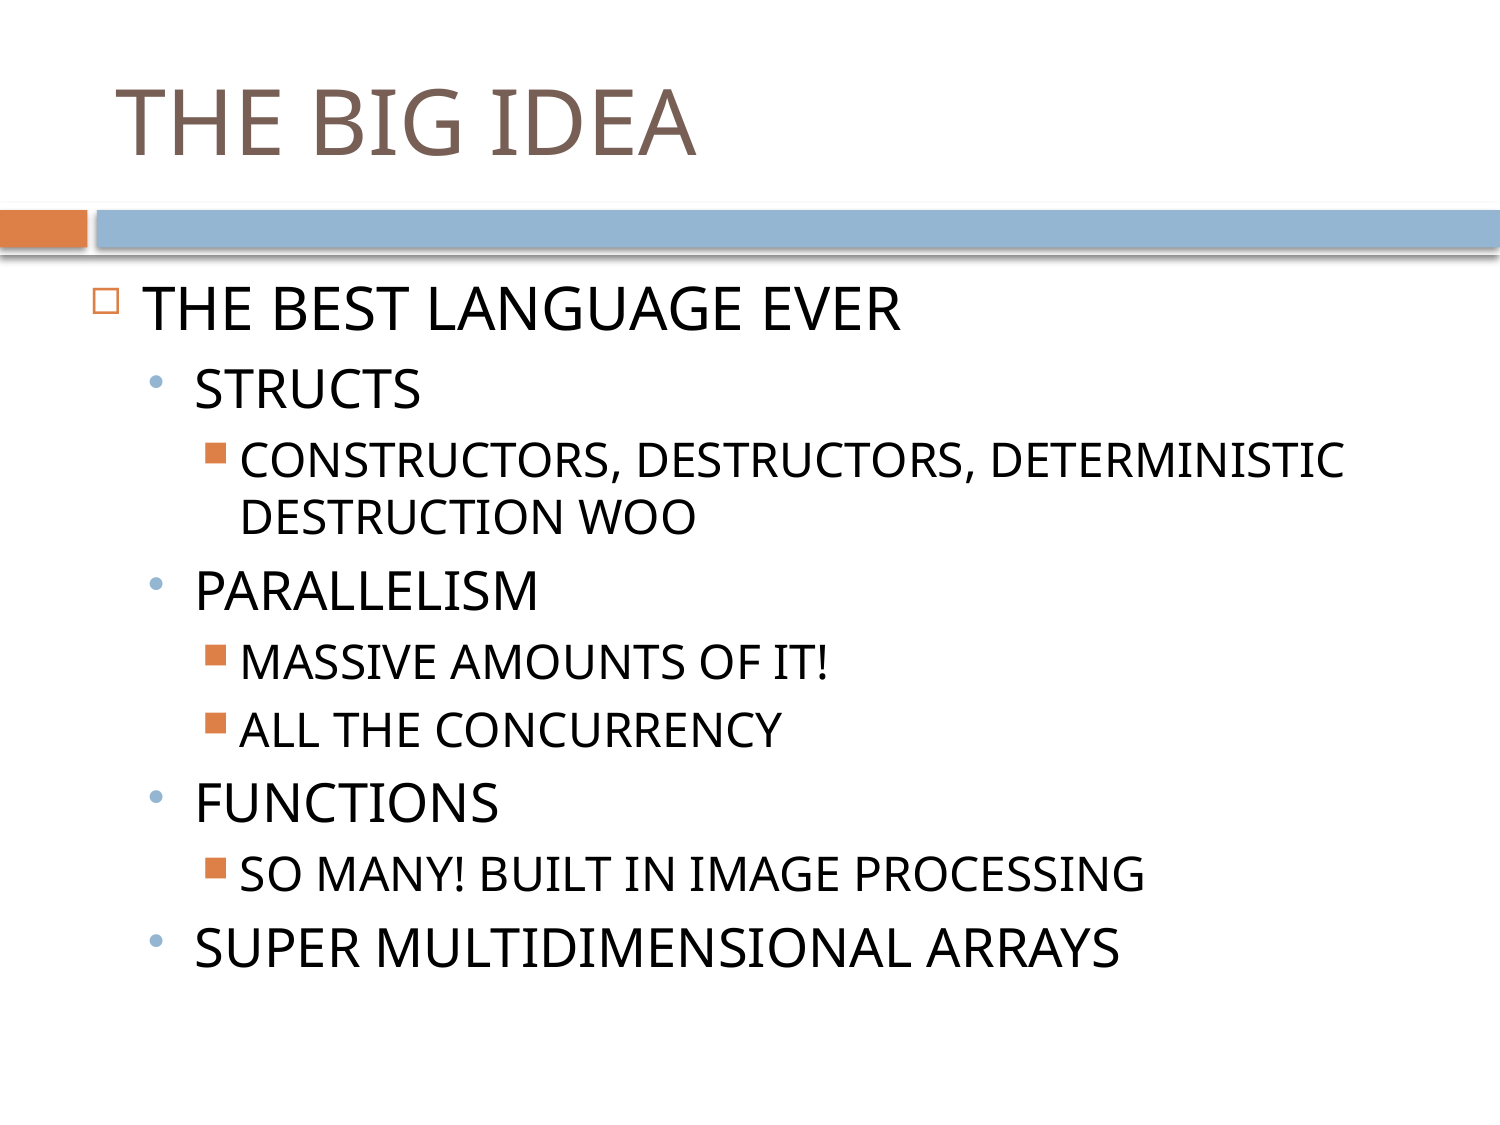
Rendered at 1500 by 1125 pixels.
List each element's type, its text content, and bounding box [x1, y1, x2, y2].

title THE BIG IDEA [100, 37, 1438, 200]
list THE BEST LANGUAGE EVER STRUCTS CONSTRUCTORS, DESTRUCTORS, DETERMINISTIC DESTRUCTION WOO PARALLELISM MASSIVE AMOUNTS OF IT! ALL THE CONCURRENCY FUNCTIONS SO MANY! BUILT IN IMAGE PROCESSING SUPER MULTIDIMENSIONAL ARRAYS [75, 262, 1425, 1063]
